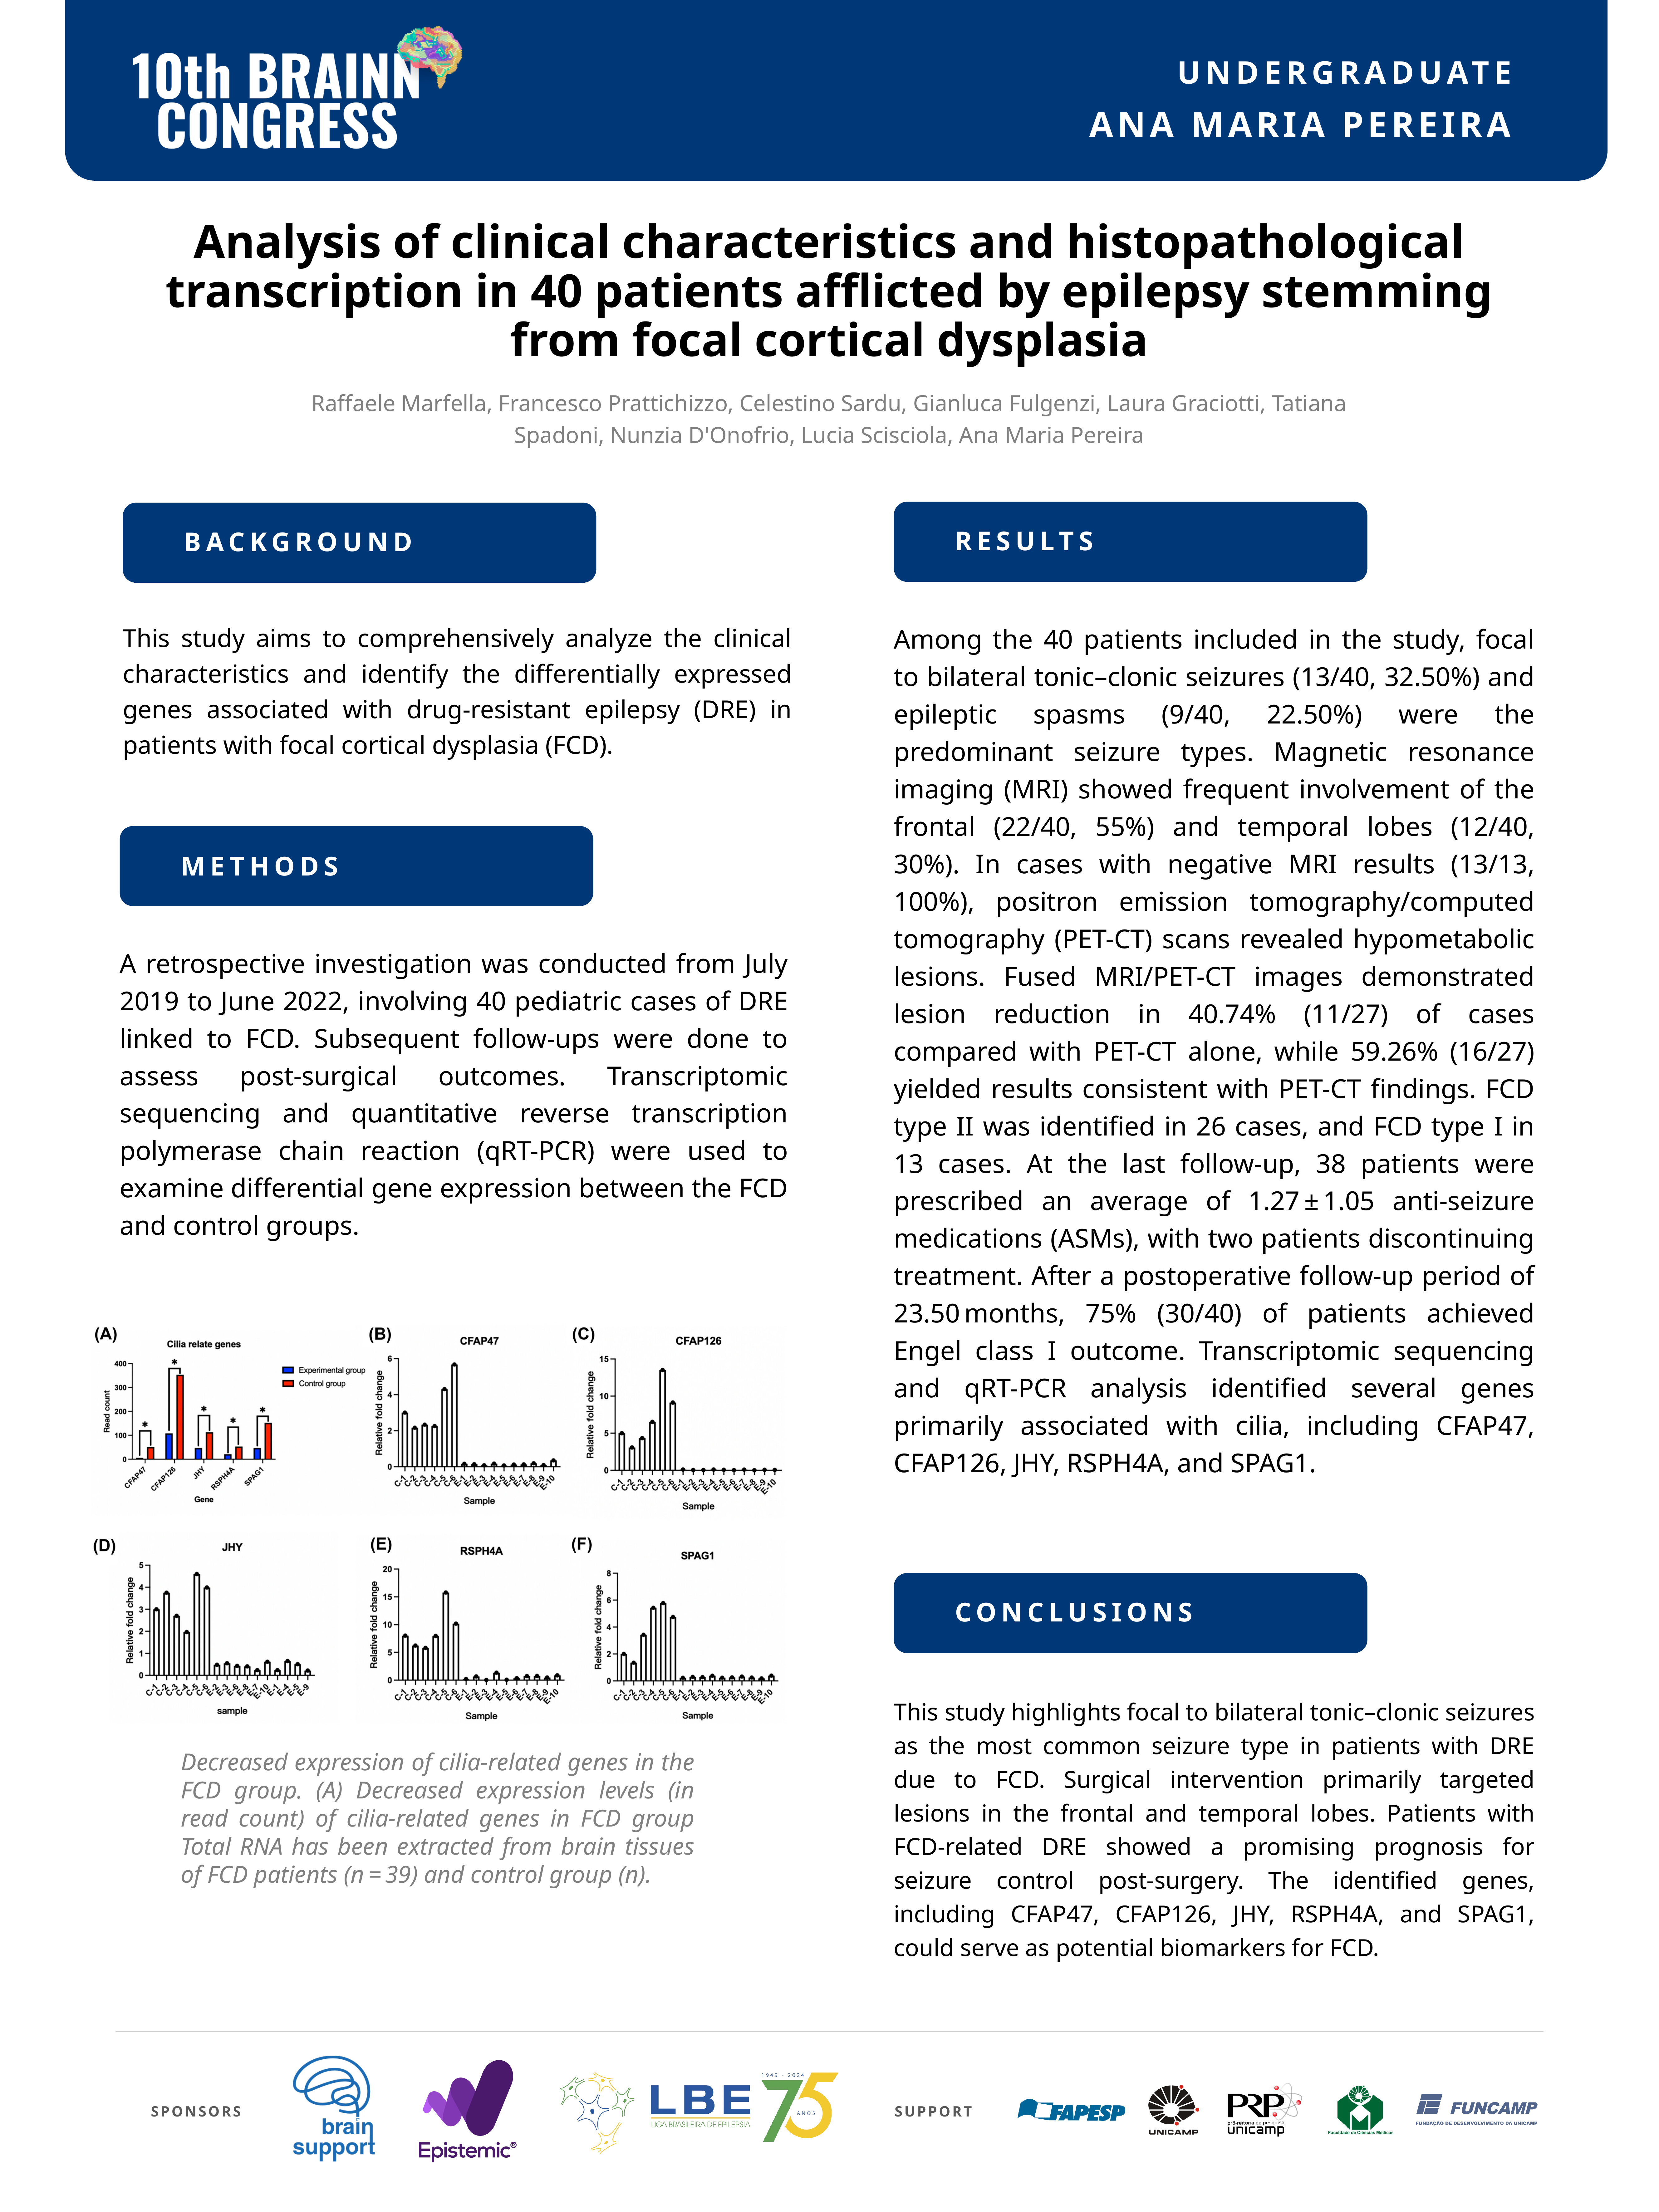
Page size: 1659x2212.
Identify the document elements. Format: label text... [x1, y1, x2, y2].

text_box RESULTS [955, 528, 1243, 557]
text_box [893, 501, 1368, 582]
text_box A retrospective investigation was conducted from July 2019 to June 2022, involving 40 pediatric cases of DRE linked to FCD. Subsequent follow-ups were done to assess post-surgical outcomes. Transcriptomic sequencing and quantitative reverse transcription polymerase chain reaction (qRT-PCR) were used to examine differential gene expression between the FCD and control groups. [120, 941, 789, 1283]
picture [419, 2060, 517, 2163]
text_box SUPPORT [878, 2100, 988, 2120]
text_box SPONSORS [150, 2100, 241, 2120]
subtitle ANA MARIA PEREIRA [1033, 77, 1511, 145]
picture [89, 1319, 789, 1726]
picture [560, 2072, 838, 2154]
title UNDERGRADUATE [908, 57, 1512, 121]
text_box Decreased expression of cilia-related genes in the FCD group. (A) Decreased expression levels (in read count) of cilia-related genes in FCD group Total RNA has been extracted from brain tissues of FCD patients (n = 39) and control group (n). [181, 1747, 695, 1903]
picture [50, 17, 504, 163]
picture [293, 2055, 375, 2163]
text_box Analysis of clinical characteristics and histopathological transcription in 40 patients afflicted by epilepsy stemming from focal cortical dysplasia [144, 219, 1515, 373]
text_box CONCLUSIONS [955, 1599, 1243, 1629]
text_box This study highlights focal to bilateral tonic–clonic seizures as the most common seizure type in patients with DRE due to FCD. Surgical intervention primarily targeted lesions in the frontal and temporal lobes. Patients with FCD-related DRE showed a promising prognosis for seizure control post-surgery. The identified genes, including CFAP47, CFAP126, JHY, RSPH4A, and SPAG1, could serve as potential biomarkers for FCD. [894, 1691, 1535, 1985]
text_box METHODS [181, 853, 469, 882]
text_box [1017, 2080, 1538, 2139]
text_box BACKGROUND [184, 529, 472, 558]
text_box [64, 0, 1608, 181]
text_box [893, 1572, 1368, 1654]
text_box Among the 40 patients included in the study, focal to bilateral tonic–clonic seizures (13/40, 32.50%) and epileptic spasms (9/40, 22.50%) were the predominant seizure types. Magnetic resonance imaging (MRI) showed frequent involvement of the frontal (22/40, 55%) and temporal lobes (12/40, 30%). In cases with negative MRI results (13/13, 100%), positron emission tomography/computed tomography (PET-CT) scans revealed hypometabolic lesions. Fused MRI/PET-CT images demonstrated lesion reduction in 40.74% (11/27) of cases compared with PET-CT alone, while 59.26% (16/27) yielded results consistent with PET-CT findings. FCD type II was identified in 26 cases, and FCD type I in 13 cases. At the last follow-up, 38 patients were prescribed an average of 1.27 ± 1.05 anti-seizure medications (ASMs), with two patients discontinuing treatment. After a postoperative follow-up period of 23.50 months, 75% (30/40) of patients achieved Engel class I outcome. Transcriptomic sequencing and qRT-PCR analysis identified several genes primarily associated with cilia, including CFAP47, CFAP126, JHY, RSPH4A, and SPAG1. [894, 616, 1535, 1451]
text_box [119, 825, 594, 907]
text_box This study aims to comprehensively analyze the clinical characteristics and identify the differentially expressed genes associated with drug-resistant epilepsy (DRE) in patients with focal cortical dysplasia (FCD). [123, 616, 792, 786]
text_box Raffaele Marfella, Francesco Prattichizzo, Celestino Sardu, Gianluca Fulgenzi, Laura Graciotti, Tatiana Spadoni, Nunzia D'Onofrio, Lucia Scisciola, Ana Maria Pereira [309, 384, 1350, 448]
text_box [122, 502, 597, 583]
